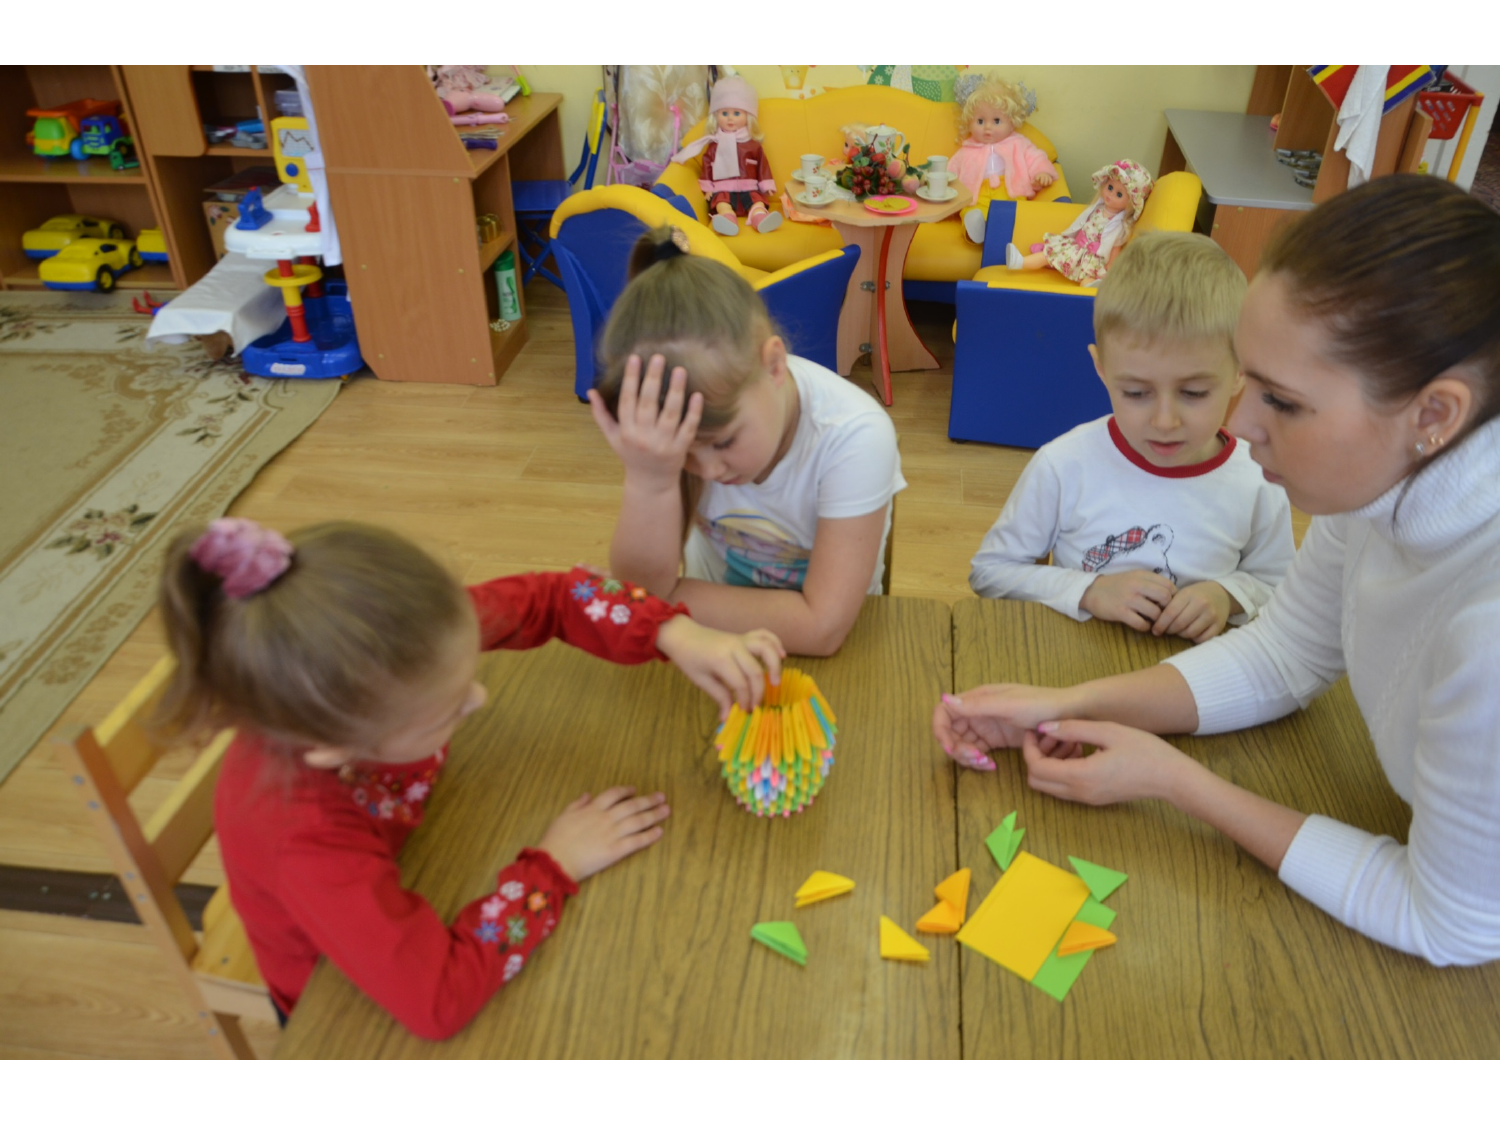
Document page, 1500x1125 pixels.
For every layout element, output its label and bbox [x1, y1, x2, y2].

picture [0, 65, 1500, 1060]
